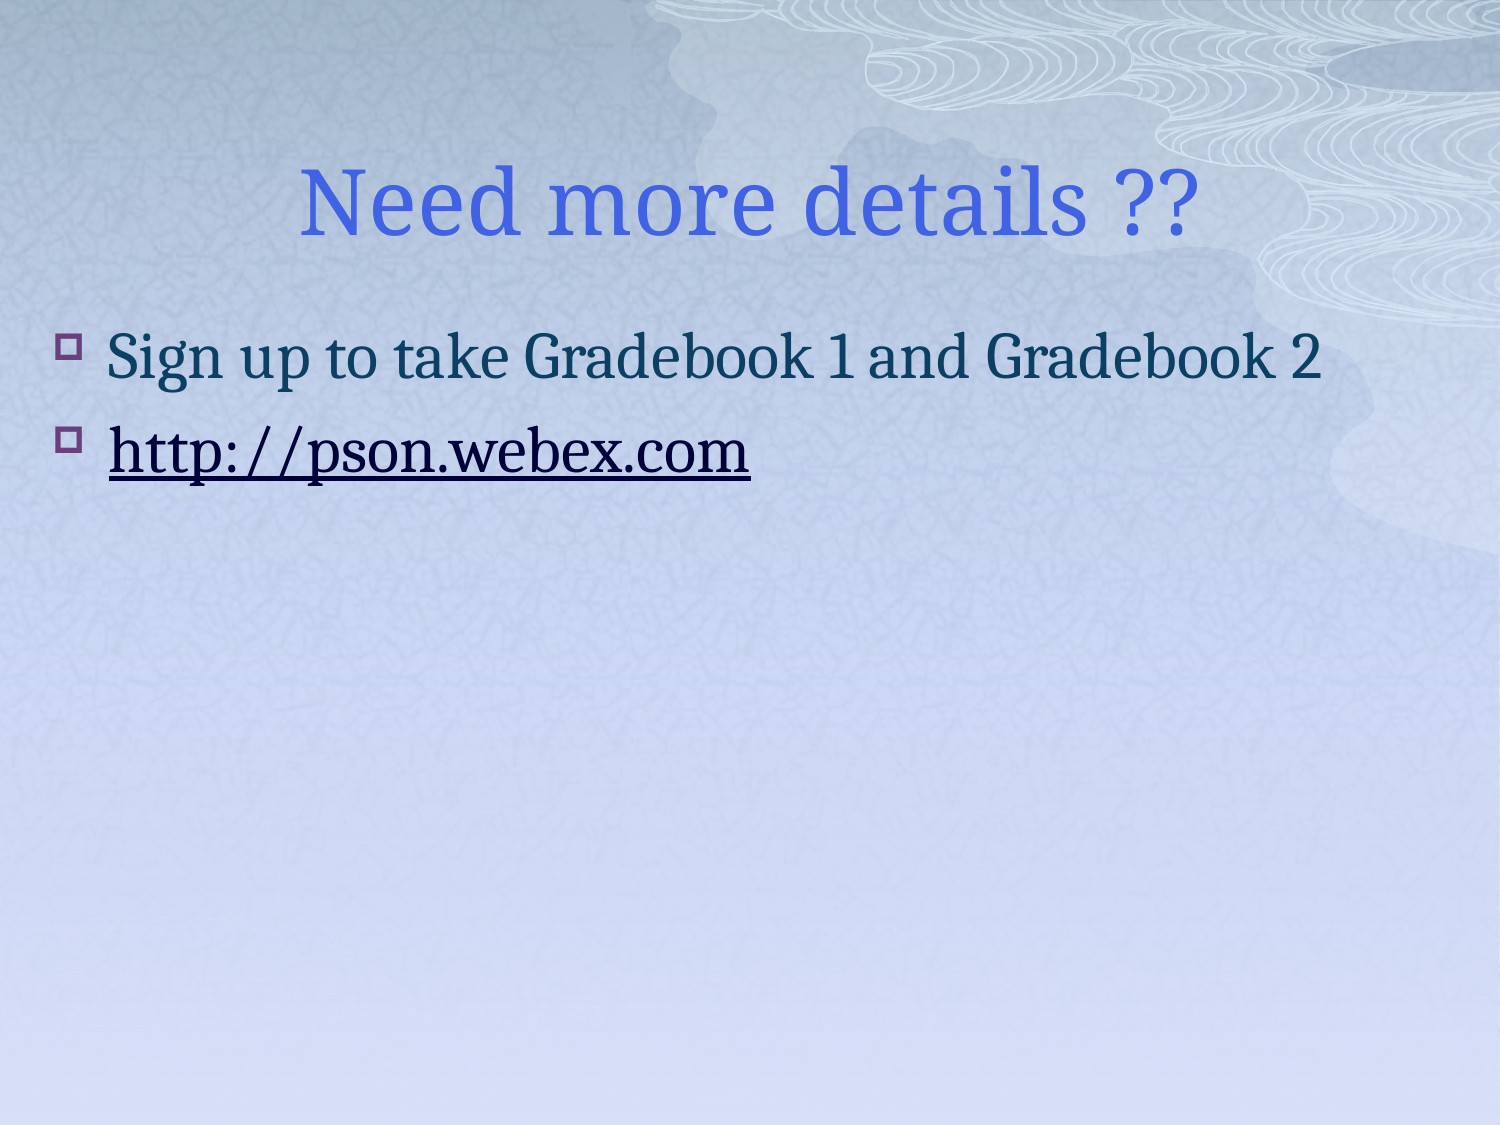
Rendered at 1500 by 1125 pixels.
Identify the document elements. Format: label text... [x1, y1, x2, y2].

list Sign up to take Gradebook 1 and Gradebook 2 http://pson.webex.com [37, 304, 1430, 1032]
title Need more details ?? [75, 105, 1425, 293]
